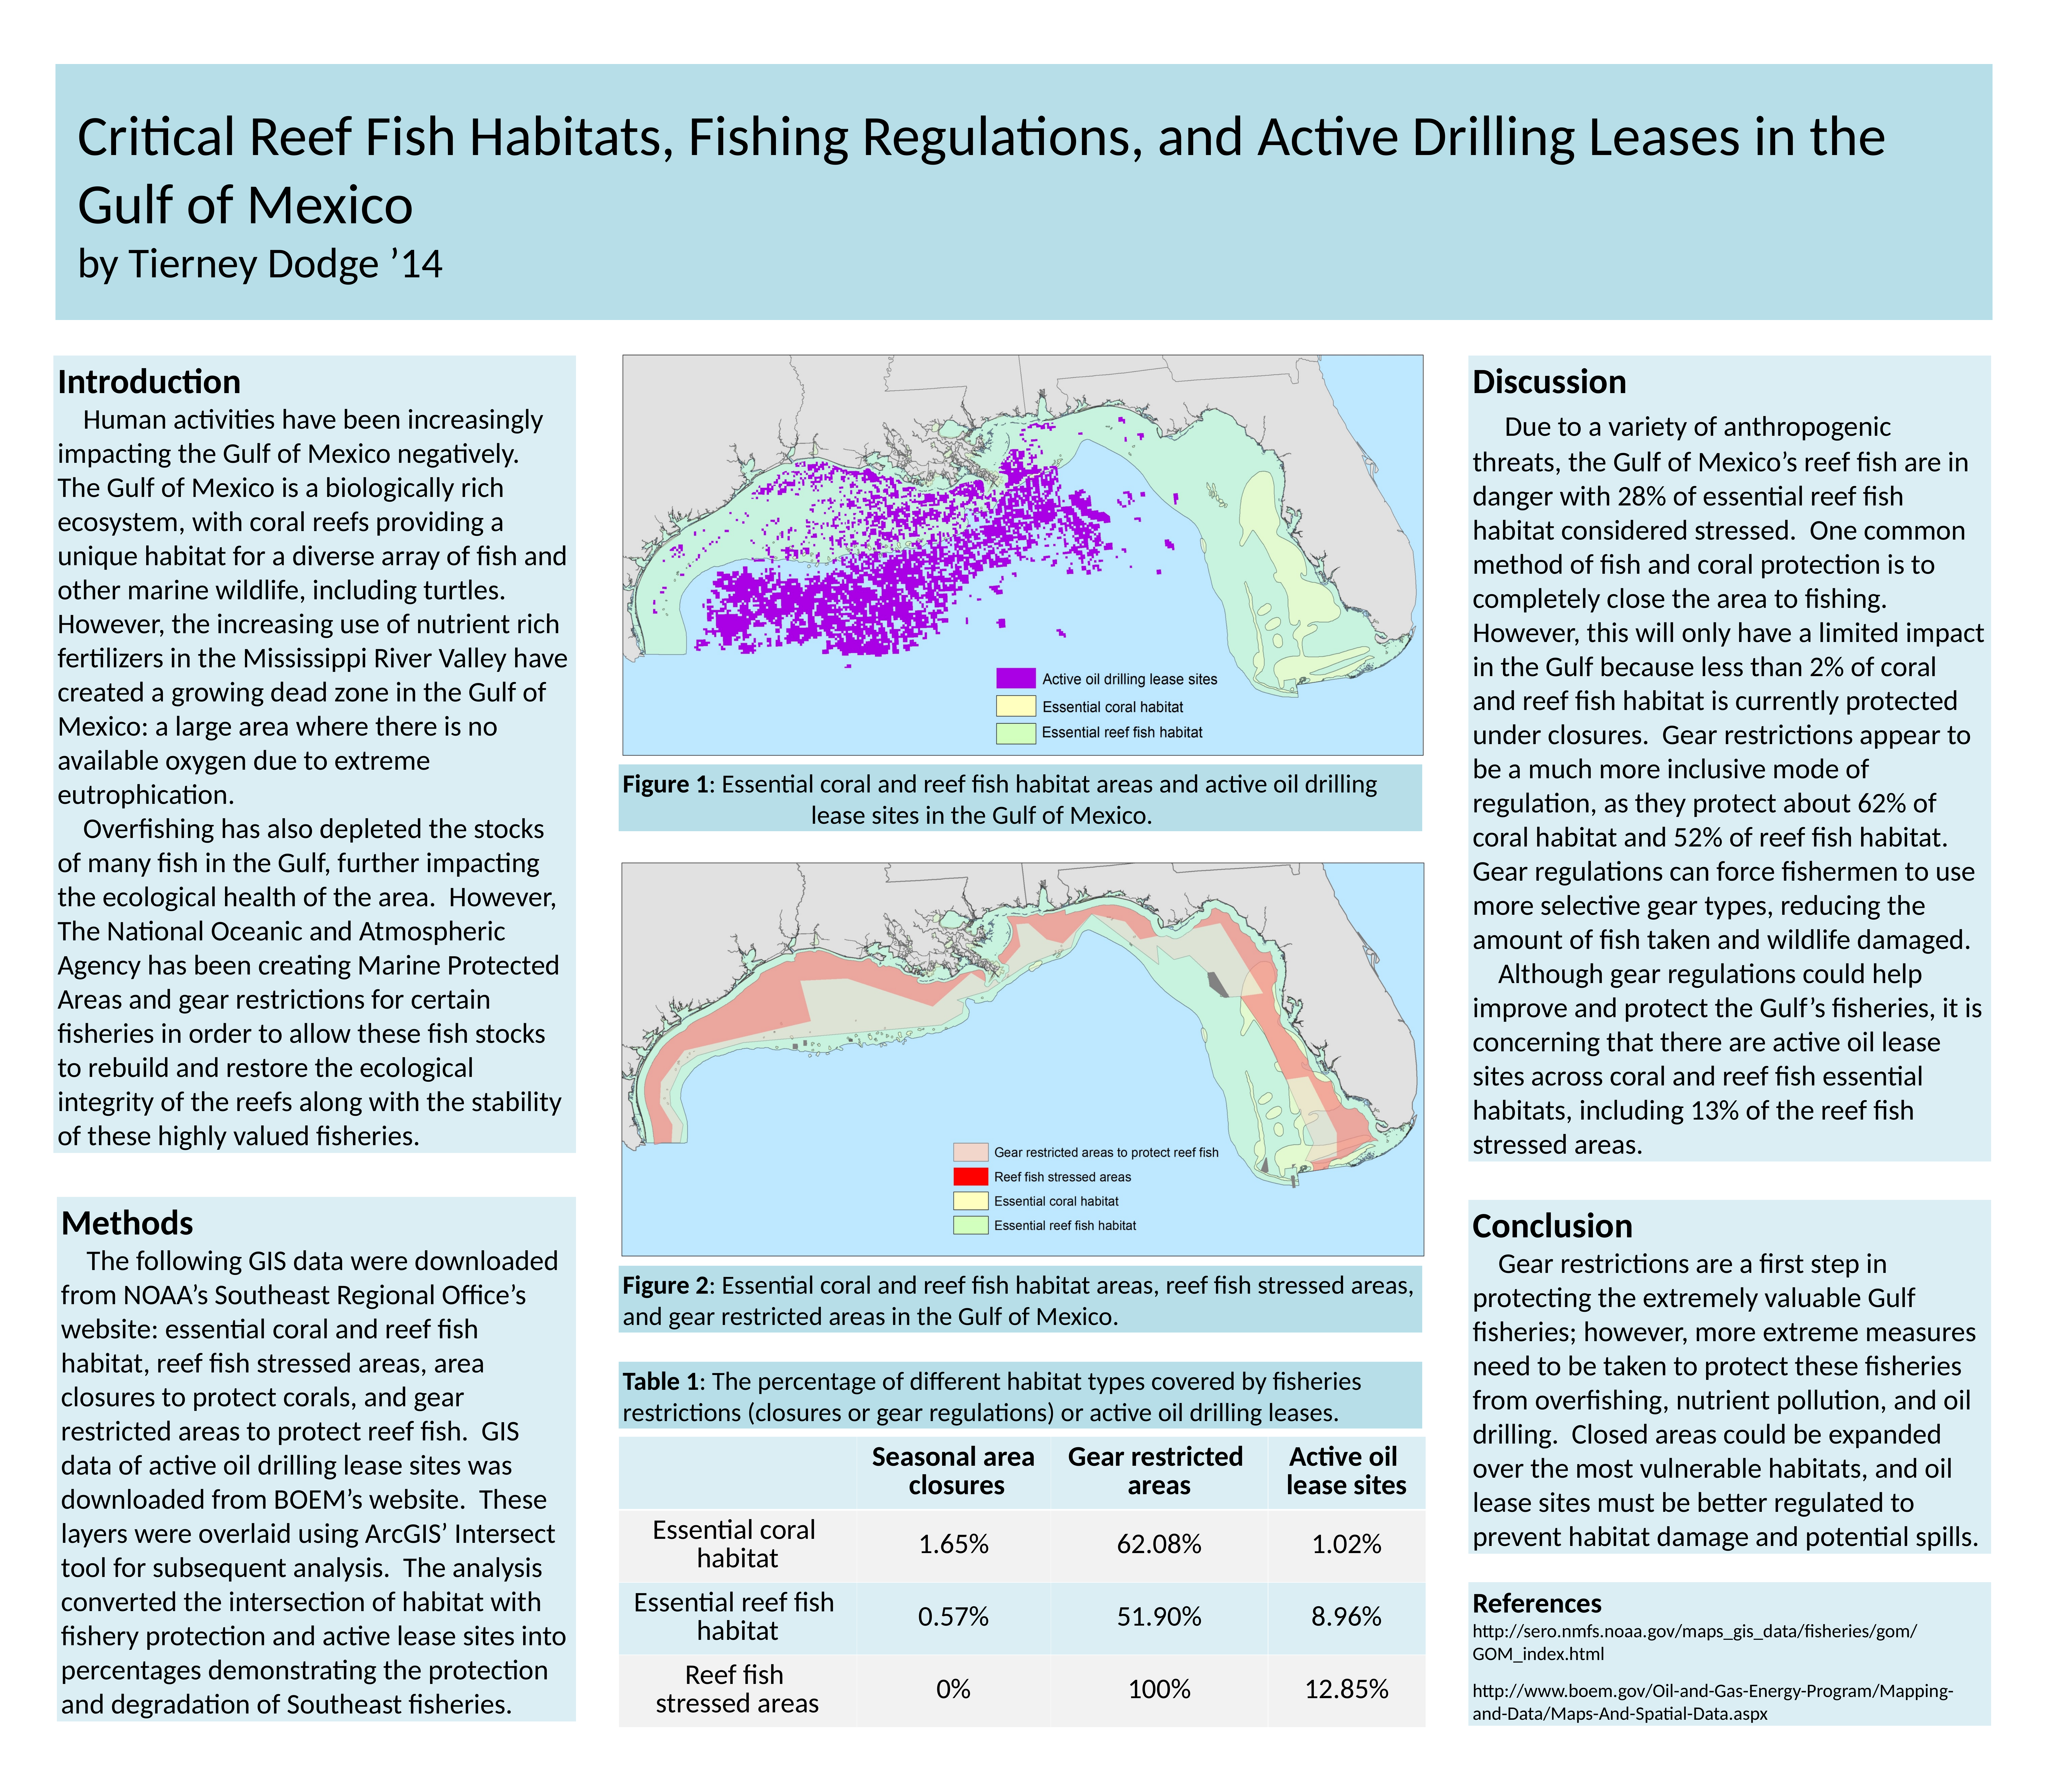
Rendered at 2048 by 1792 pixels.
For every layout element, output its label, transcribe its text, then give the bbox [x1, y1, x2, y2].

table_cell Essential reef fish habitat [619, 1583, 857, 1655]
text_box Table 1: The percentage of different habitat types covered by fisheries restrictions (closures or gear regulations) or active oil drilling leases. [619, 1362, 1422, 1429]
text_box Figure 2: Essential coral and reef fish habitat areas, reef fish stressed areas, and gear restricted areas in the Gulf of Mexico. [619, 1266, 1422, 1333]
text_box Introduction Human activities have been increasingly impacting the Gulf of Mexico negatively. The Gulf of Mexico is a biologically rich ecosystem, with coral reefs providing a unique habitat for a diverse array of fish and other marine wildlife, including turtles. However, the increasing use of nutrient rich fertilizers in the Mississippi River Valley have created a growing dead zone in the Gulf of Mexico: a large area where there is no available oxygen due to extreme eutrophication. Overfishing has also depleted the stocks of many fish in the Gulf, further impacting the ecological health of the area. However, The National Oceanic and Atmospheric Agency has been creating Marine Protected Areas and gear restrictions for certain fisheries in order to allow these fish stocks to rebuild and restore the ecological integrity of the reefs along with the stability of these highly valued fisheries. [53, 355, 576, 1153]
table_cell Reef fish stressed areas [619, 1655, 857, 1727]
table_cell 8.96% [1268, 1583, 1426, 1655]
table_cell 0% [857, 1655, 1051, 1727]
table_cell 1.65% [857, 1511, 1051, 1582]
title Critical Reef Fish Habitats, Fishing Regulations, and Active Drilling Leases in the Gulf of Mexico by Tierney Dodge ’14 [55, 64, 1993, 320]
text_box Conclusion Gear restrictions are a first step in protecting the extremely valuable Gulf fisheries; however, more extreme measures need to be taken to protect these fisheries from overfishing, nutrient pollution, and oil drilling. Closed areas could be expanded over the most vulnerable habitats, and oil lease sites must be better regulated to prevent habitat damage and potential spills. [1468, 1200, 1991, 1554]
text_box Discussion Due to a variety of anthropogenic threats, the Gulf of Mexico’s reef fish are in danger with 28% of essential reef fish habitat considered stressed. One common method of fish and coral protection is to completely close the area to fishing. However, this will only have a limited impact in the Gulf because less than 2% of coral and reef fish habitat is currently protected under closures. Gear restrictions appear to be a much more inclusive mode of regulation, as they protect about 62% of coral habitat and 52% of reef fish habitat. Gear regulations can force fishermen to use more selective gear types, reducing the amount of fish taken and wildlife damaged. Although gear regulations could help improve and protect the Gulf’s fisheries, it is concerning that there are active oil lease sites across coral and reef fish essential habitats, including 13% of the reef fish stressed areas. [1468, 356, 1991, 1162]
table_header Seasonal area closures [857, 1437, 1051, 1509]
text_box Figure 1: Essential coral and reef fish habitat areas and active oil drilling lease sites in the Gulf of Mexico. [619, 768, 1422, 831]
table_cell 0.57% [857, 1583, 1051, 1655]
table_cell 51.90% [1051, 1583, 1268, 1655]
table_header Active oil lease sites [1268, 1437, 1426, 1509]
picture [615, 348, 1432, 766]
table_cell Essential coral habitat [619, 1511, 857, 1582]
picture [615, 857, 1432, 1264]
table_header [619, 1437, 857, 1509]
table_cell 62.08% [1051, 1511, 1268, 1582]
table_cell 12.85% [1268, 1655, 1426, 1727]
table_cell 100% [1051, 1655, 1268, 1727]
text_box References http://sero.nmfs.noaa.gov/maps_gis_data/fisheries/gom/GOM_index.html http://www.boem.gov/Oil-and-Gas-Energy-Program/Mapping-and-Data/Maps-And-Spatial-Data.aspx [1468, 1582, 1991, 1726]
table_header Gear restricted areas [1051, 1437, 1268, 1509]
text_box Methods The following GIS data were downloaded from NOAA’s Southeast Regional Office’s website: essential coral and reef fish habitat, reef fish stressed areas, area closures to protect corals, and gear restricted areas to protect reef fish. GIS data of active oil drilling lease sites was downloaded from BOEM’s website. These layers were overlaid using ArcGIS’ Intersect tool for subsequent analysis. The analysis converted the intersection of habitat with fishery protection and active lease sites into percentages demonstrating the protection and degradation of Southeast fisheries. [57, 1197, 576, 1721]
table_cell 1.02% [1268, 1511, 1426, 1582]
